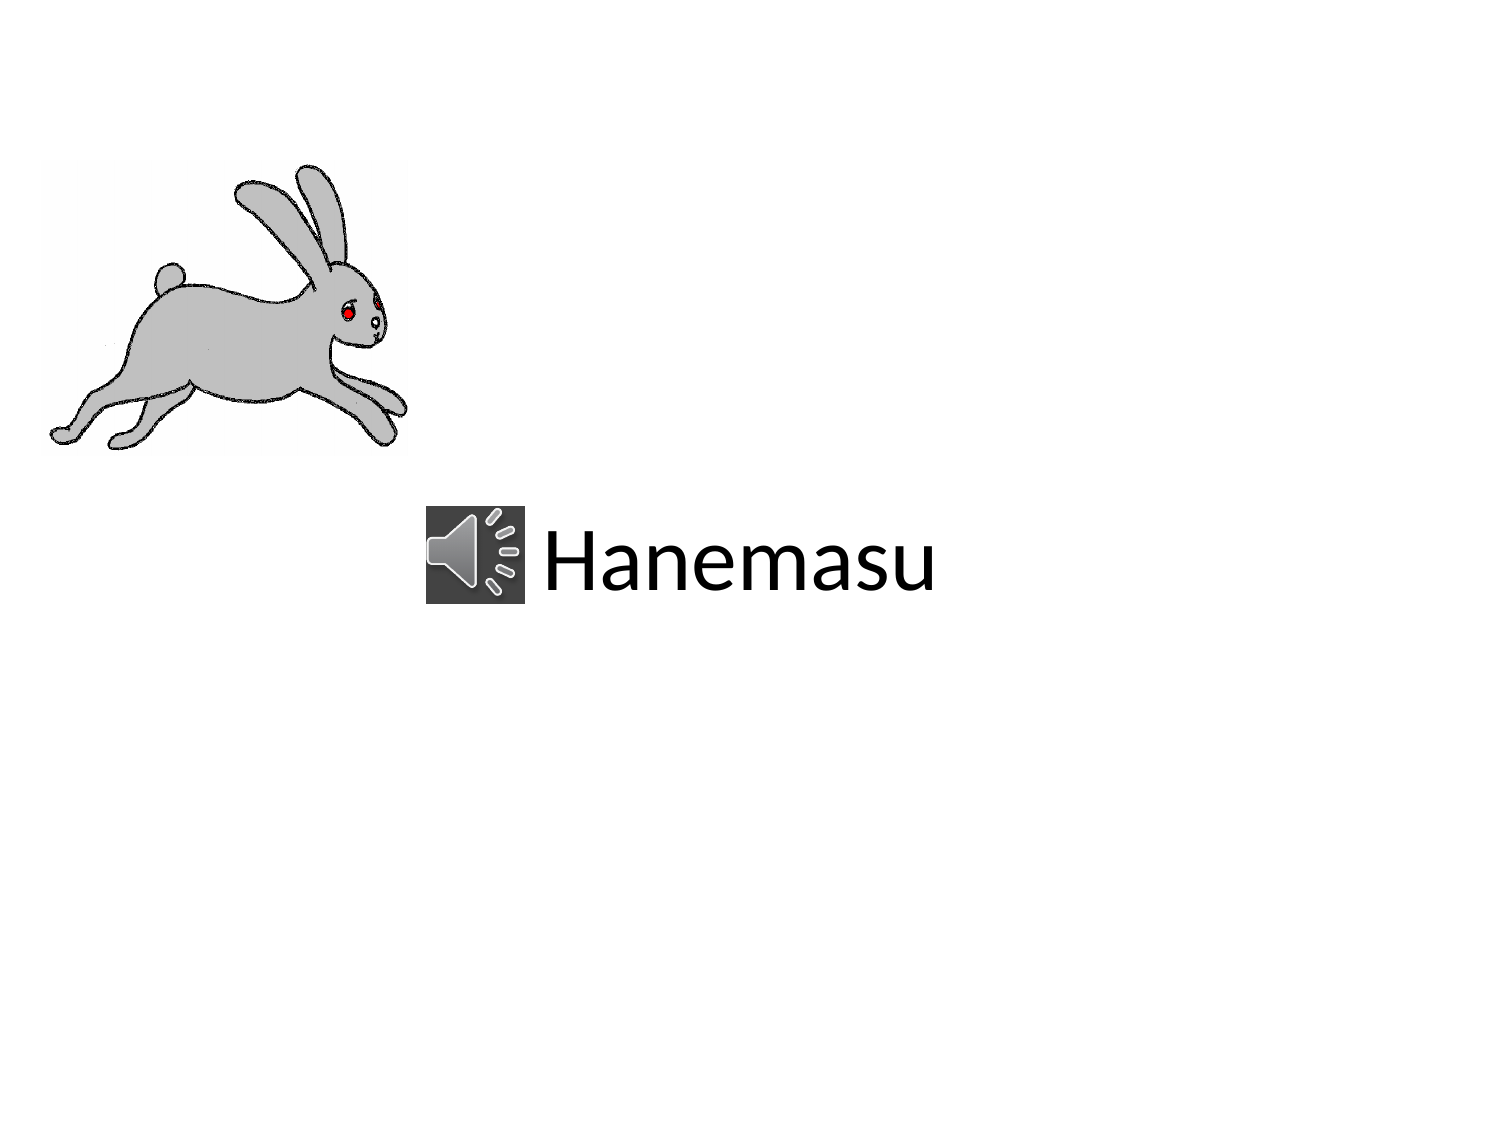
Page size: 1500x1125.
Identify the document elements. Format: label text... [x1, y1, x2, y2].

picture [425, 504, 526, 605]
picture [40, 160, 408, 456]
text_box Hanemasu [527, 491, 954, 617]
